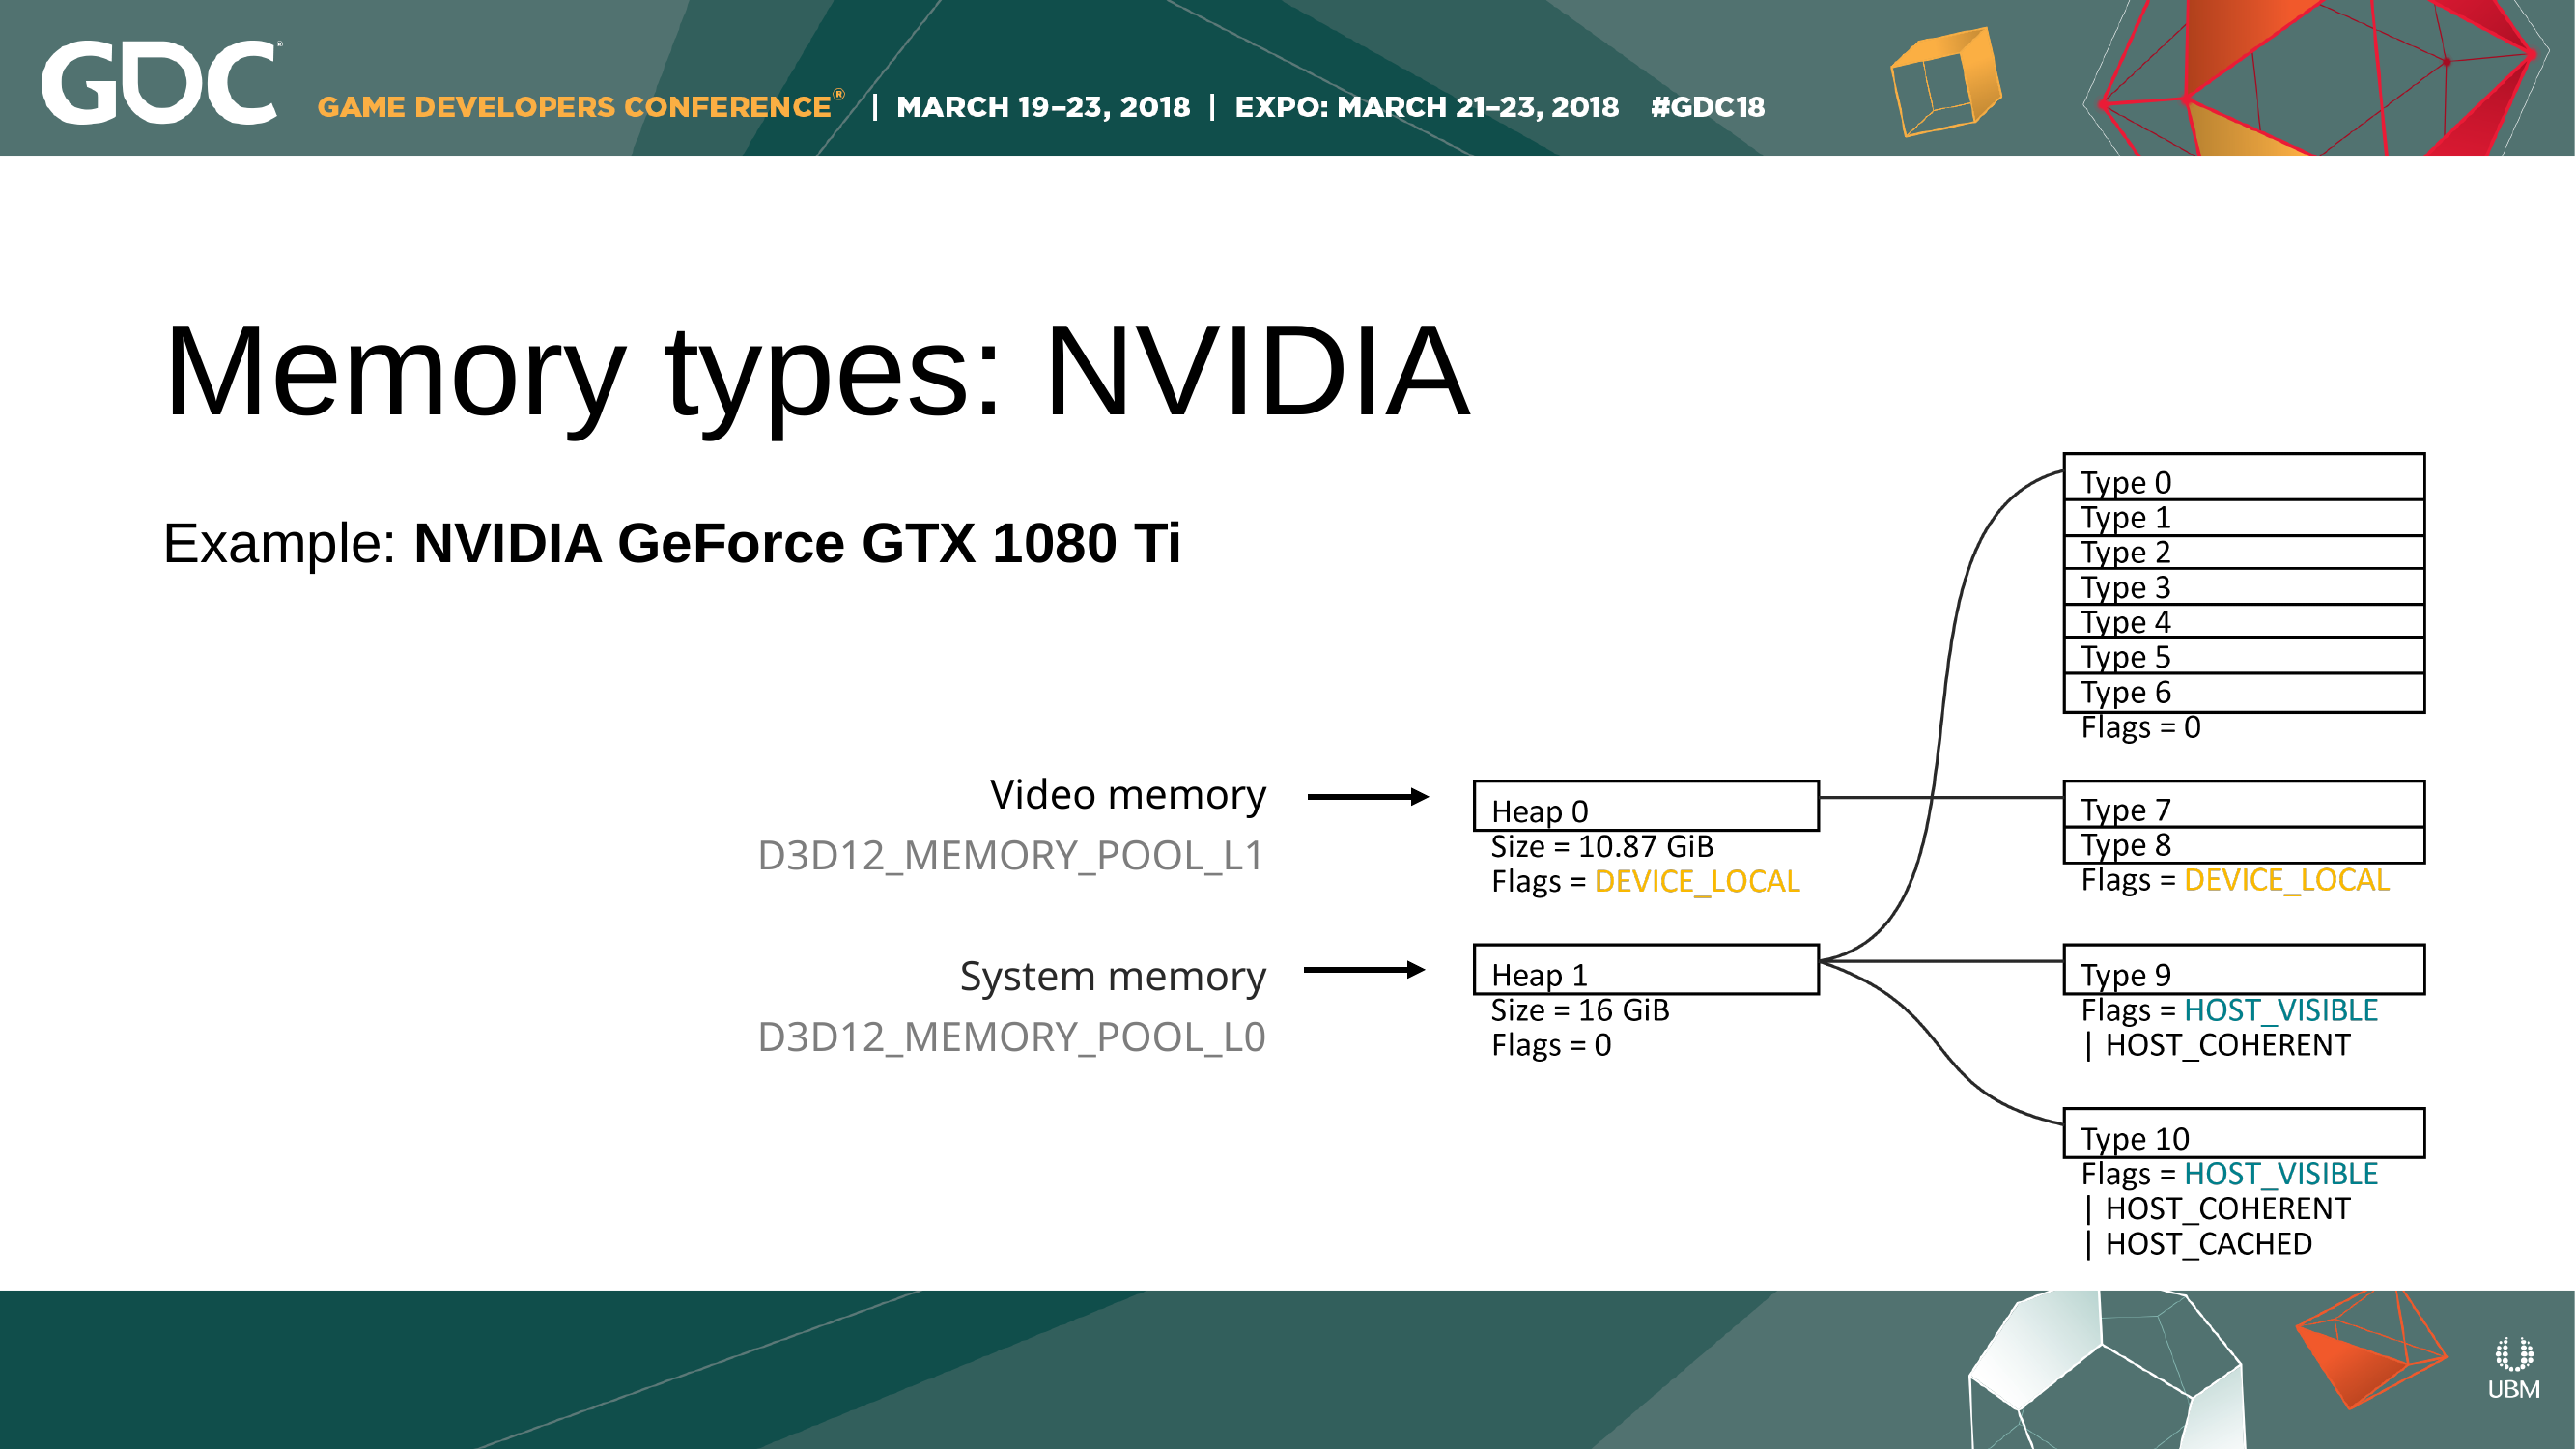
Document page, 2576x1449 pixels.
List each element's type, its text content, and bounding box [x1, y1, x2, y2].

title Memory types: NVIDIA [150, 272, 2426, 493]
picture [0, 0, 2575, 1449]
text_box Video memory D3D12_MEMORY_POOL_L1 System memory D3D12_MEMORY_POOL_L0 [656, 755, 1280, 1072]
list Example: NVIDIA GeForce GTX 1080 Ti [150, 493, 1473, 729]
